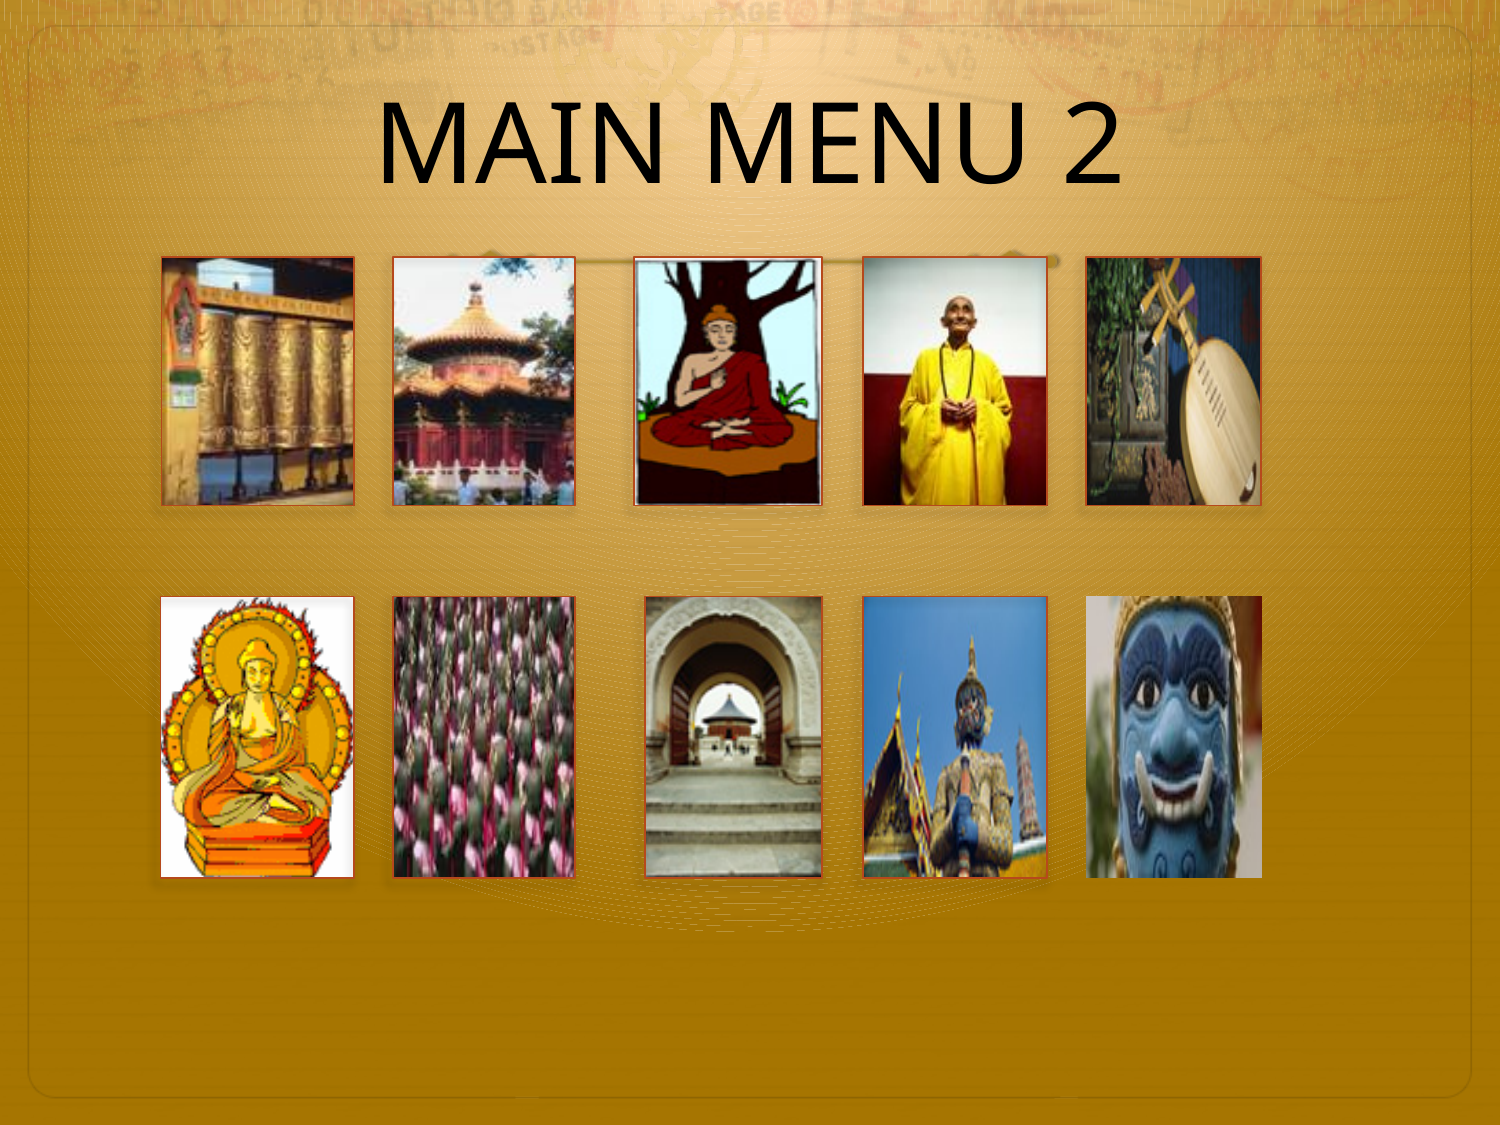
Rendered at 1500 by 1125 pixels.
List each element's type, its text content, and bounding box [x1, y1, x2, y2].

picture [0, 0, 1500, 1125]
title MAIN MENU 2 [93, 45, 1407, 233]
